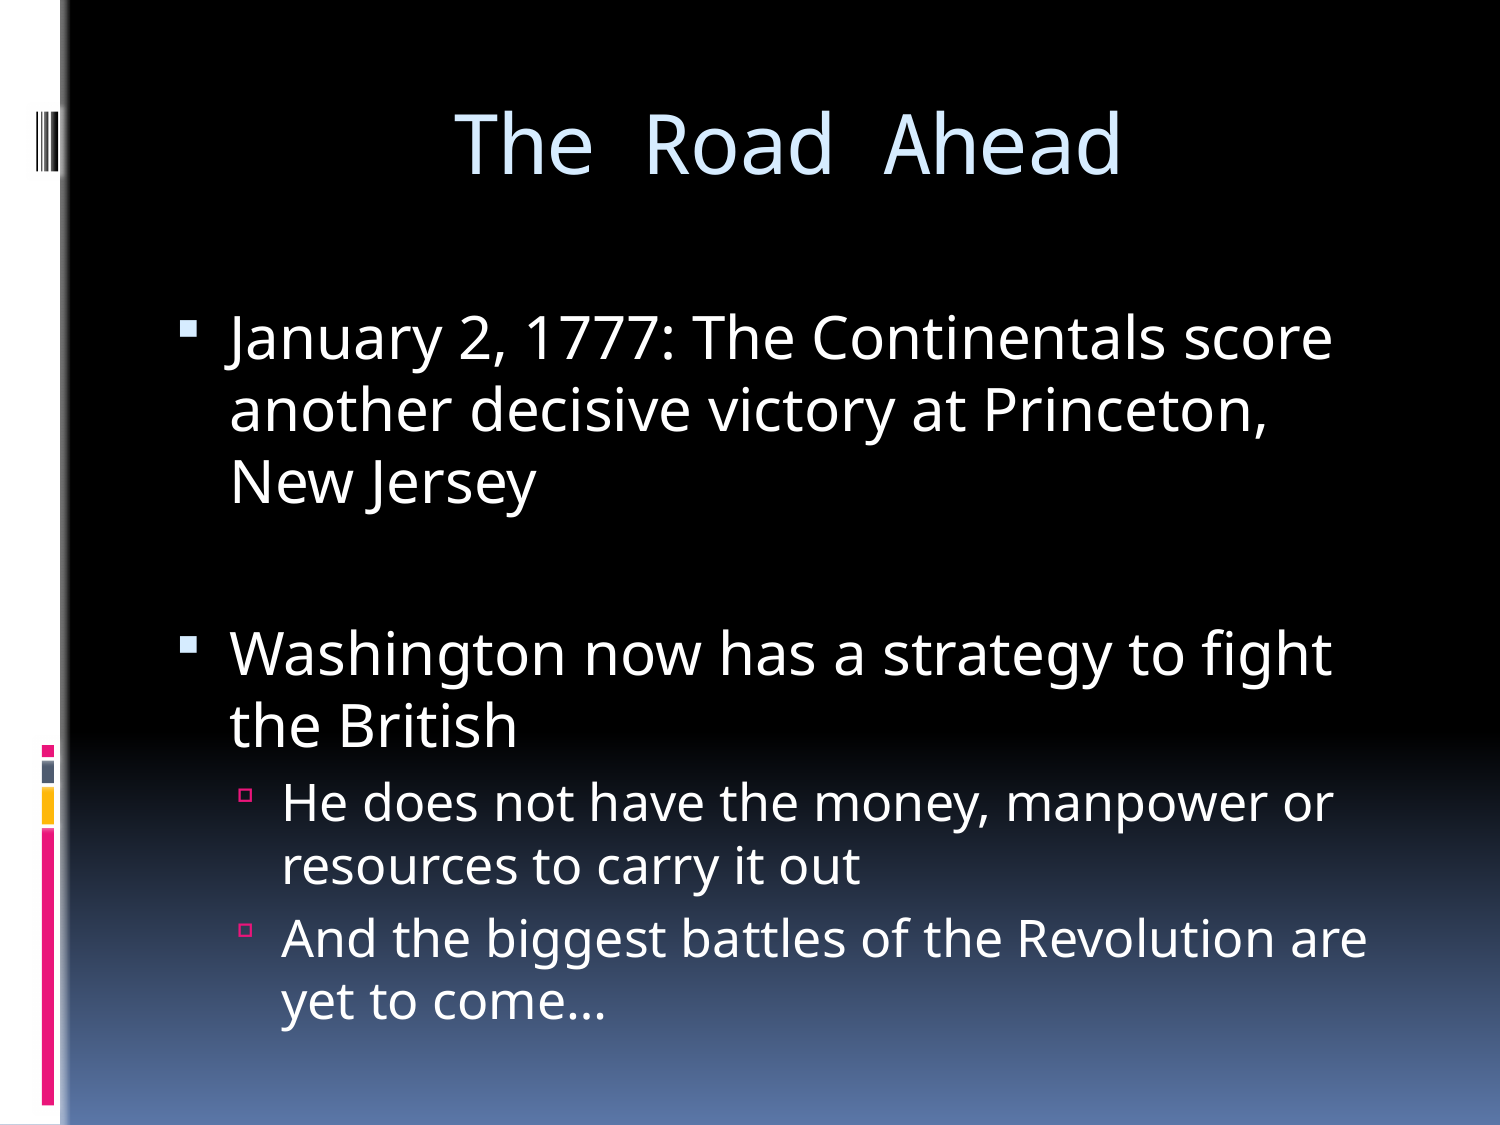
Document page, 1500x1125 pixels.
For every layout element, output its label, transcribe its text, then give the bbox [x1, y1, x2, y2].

list January 2, 1777: The Continentals score another decisive victory at Princeton, New Jersey Washington now has a strategy to fight the British He does not have the money, manpower or resources to carry it out And the biggest battles of the Revolution are yet to come… [150, 292, 1425, 1043]
title The Road Ahead [150, 83, 1425, 234]
